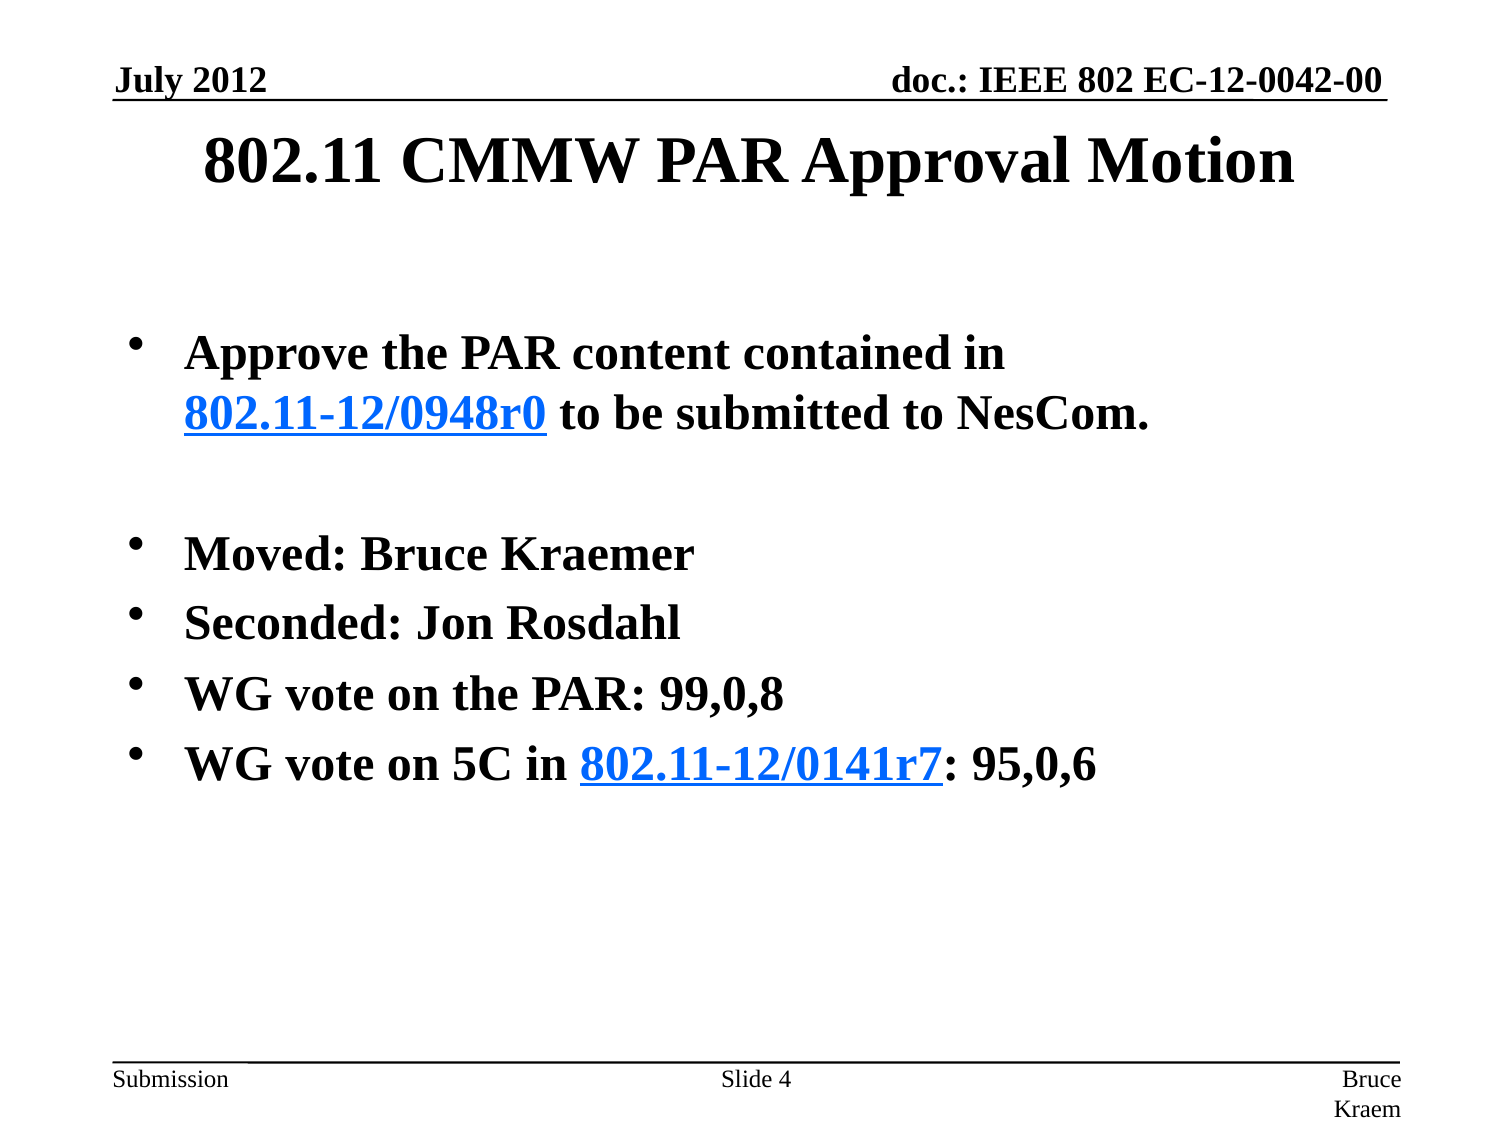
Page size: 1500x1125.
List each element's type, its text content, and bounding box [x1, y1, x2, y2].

slide_number Slide 4 [712, 1061, 800, 1093]
footer Bruce Kraemer, Marvell [1324, 1061, 1402, 1093]
title 802.11 CMMW PAR Approval Motion [112, 112, 1388, 200]
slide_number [114, 54, 374, 101]
list Approve the PAR content contained in 802.11-12/0948r0 to be submitted to NesCom. Moved: Bruce Kraemer Seconded: Jon Rosdahl WG vote on the PAR: 99,0,8 WG vote on 5C in 802.11-12/0141r7: 95,0,6 [112, 312, 1388, 1013]
